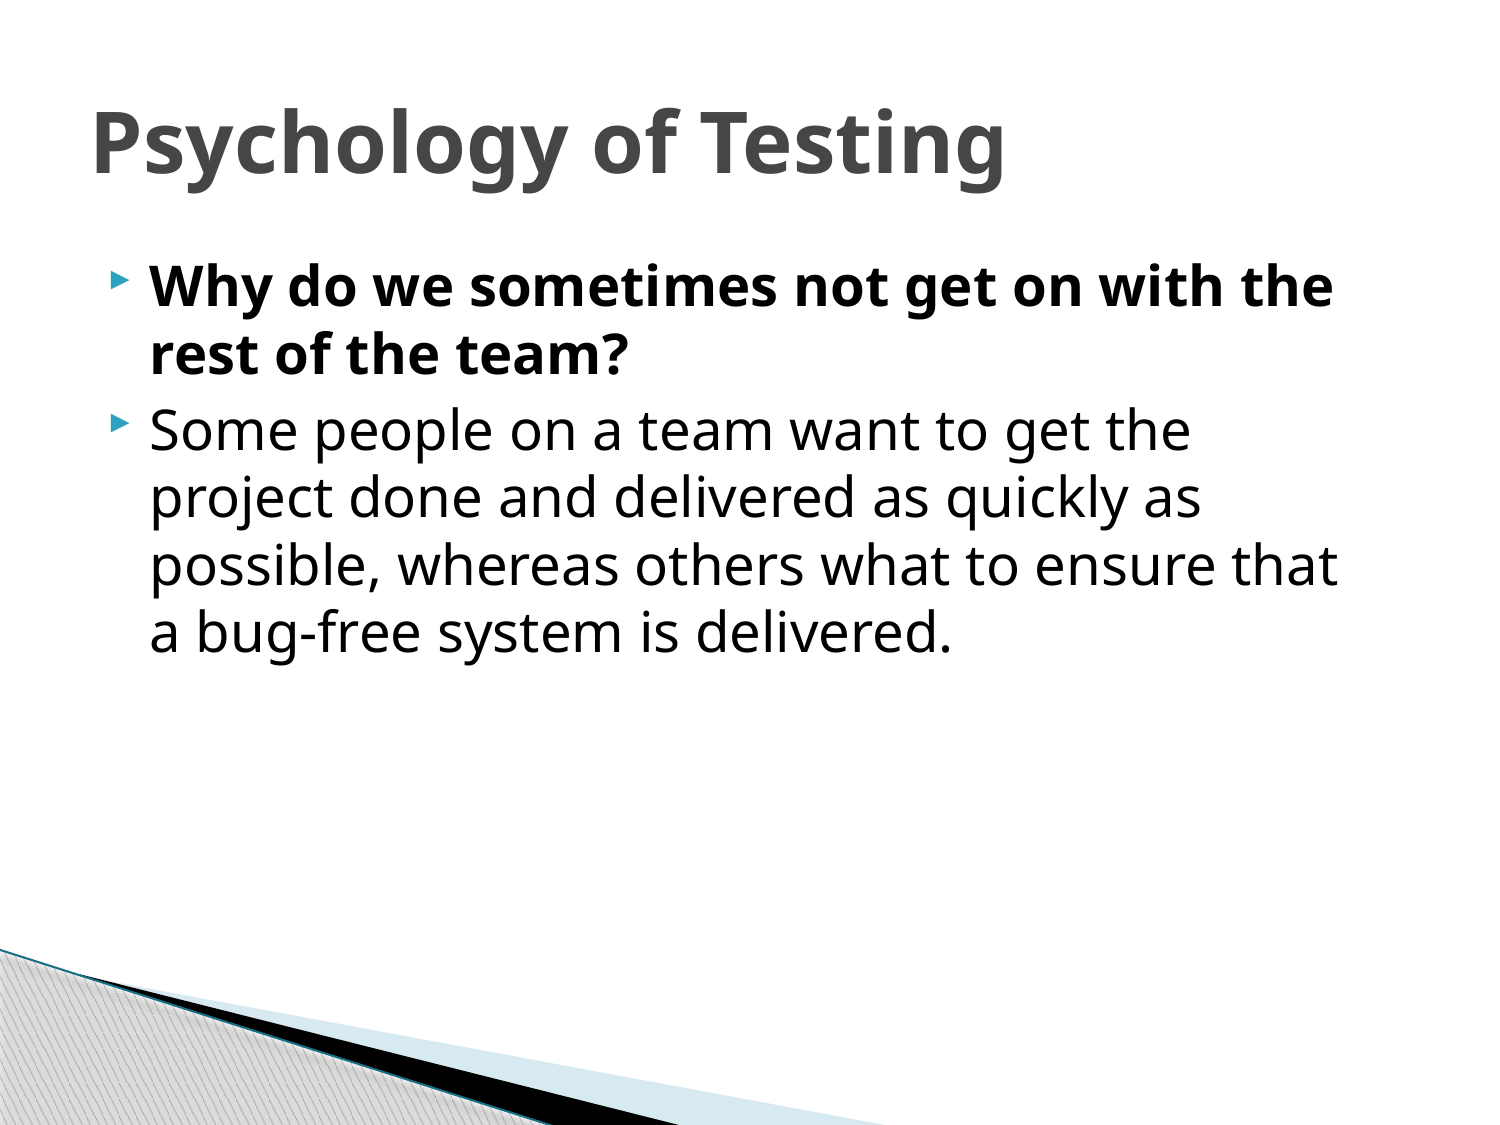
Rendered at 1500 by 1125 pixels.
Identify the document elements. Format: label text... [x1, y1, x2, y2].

title Psychology of Testing [75, 45, 1425, 233]
list Why do we sometimes not get on with the rest of the team? Some people on a team want to get the project done and delivered as quickly as possible, whereas others what to ensure that a bug-free system is delivered. [75, 243, 1388, 1047]
